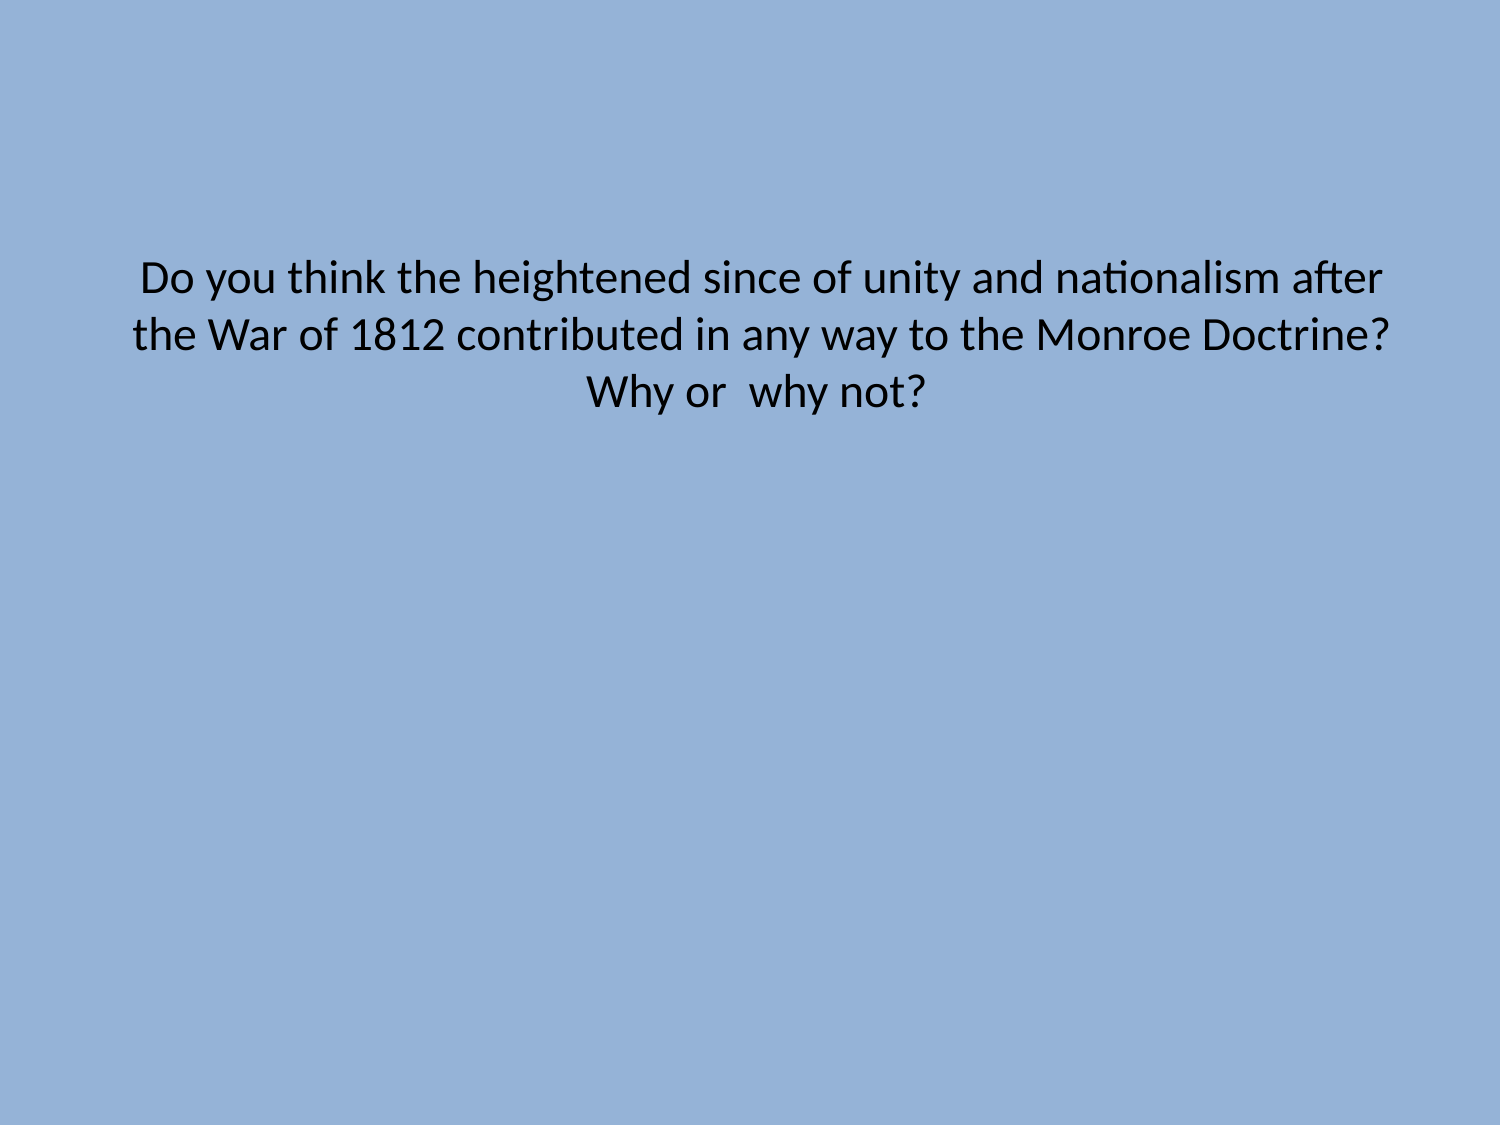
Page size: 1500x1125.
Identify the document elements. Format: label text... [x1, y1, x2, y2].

title Do you think the heightened since of unity and nationalism after the War of 1812 contributed in any way to the Monroe Doctrine? Why or why not? [87, 237, 1438, 425]
